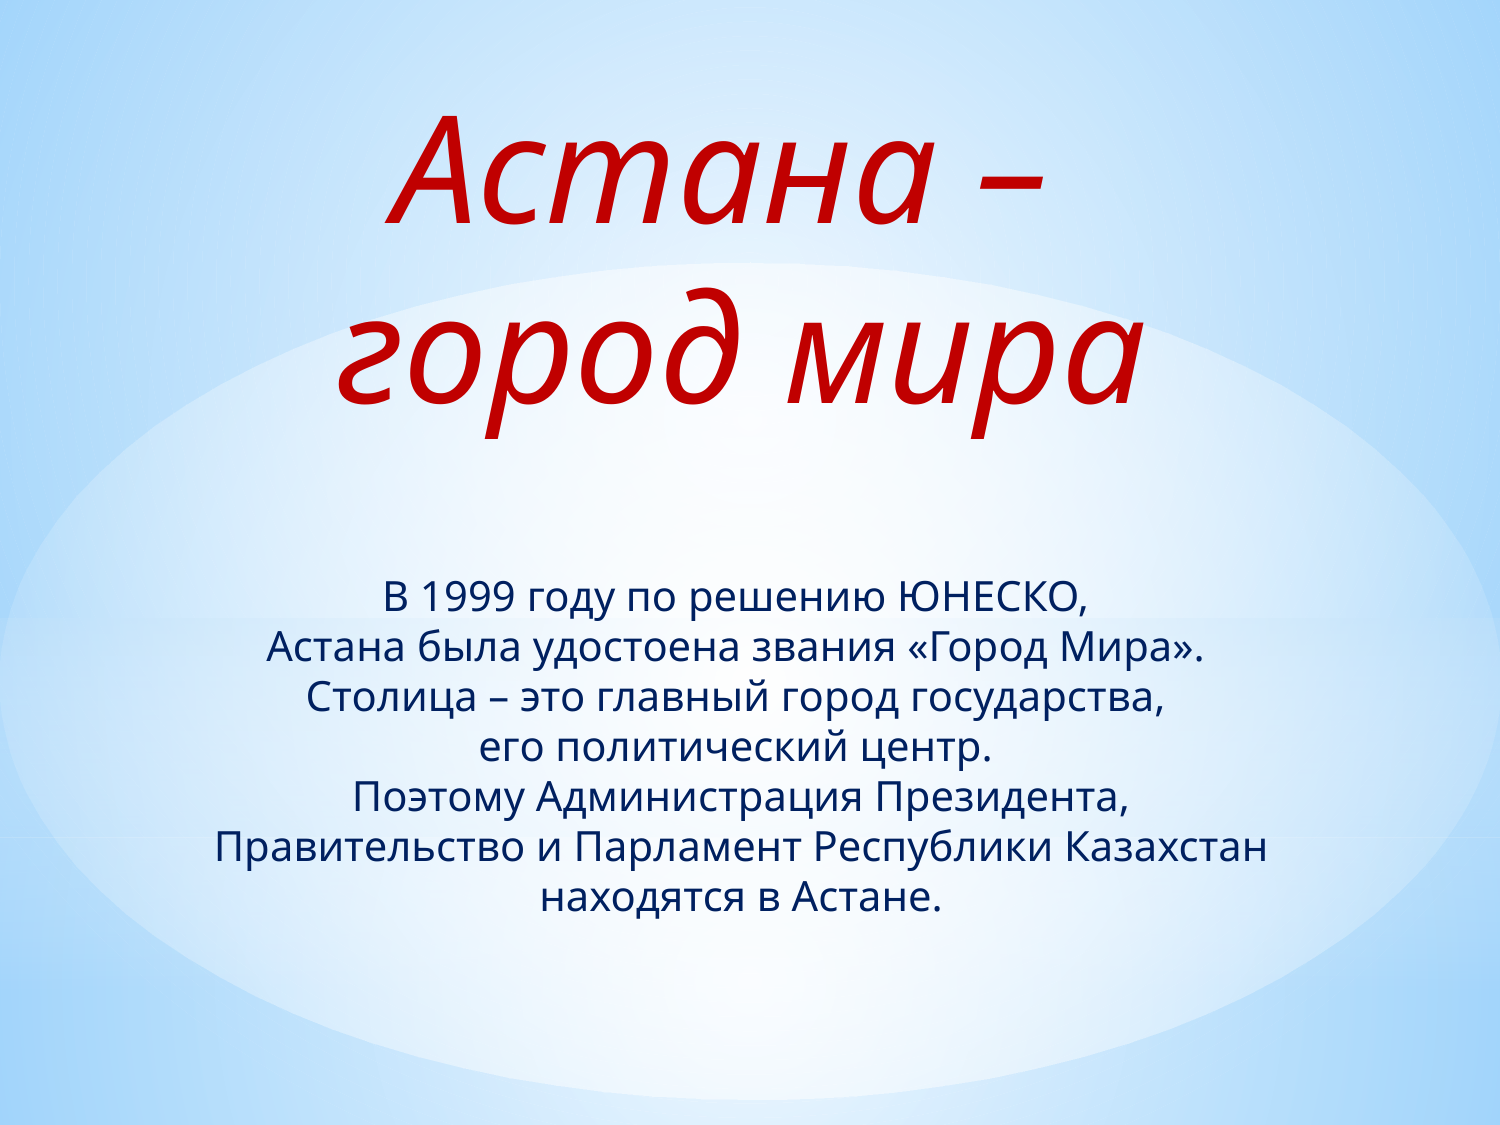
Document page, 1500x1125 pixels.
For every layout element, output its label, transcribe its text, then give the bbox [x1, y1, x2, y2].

text_box Астана – город мира [320, 66, 1162, 442]
text_box В 1999 году по решению ЮНЕСКО, Астана была удостоена звания «Город Мира». Столица – это главный город государства, его политический центр. Поэтому Администрация Президента, Правительство и Парламент Республики Казахстан находятся в Астане. [188, 562, 1294, 928]
